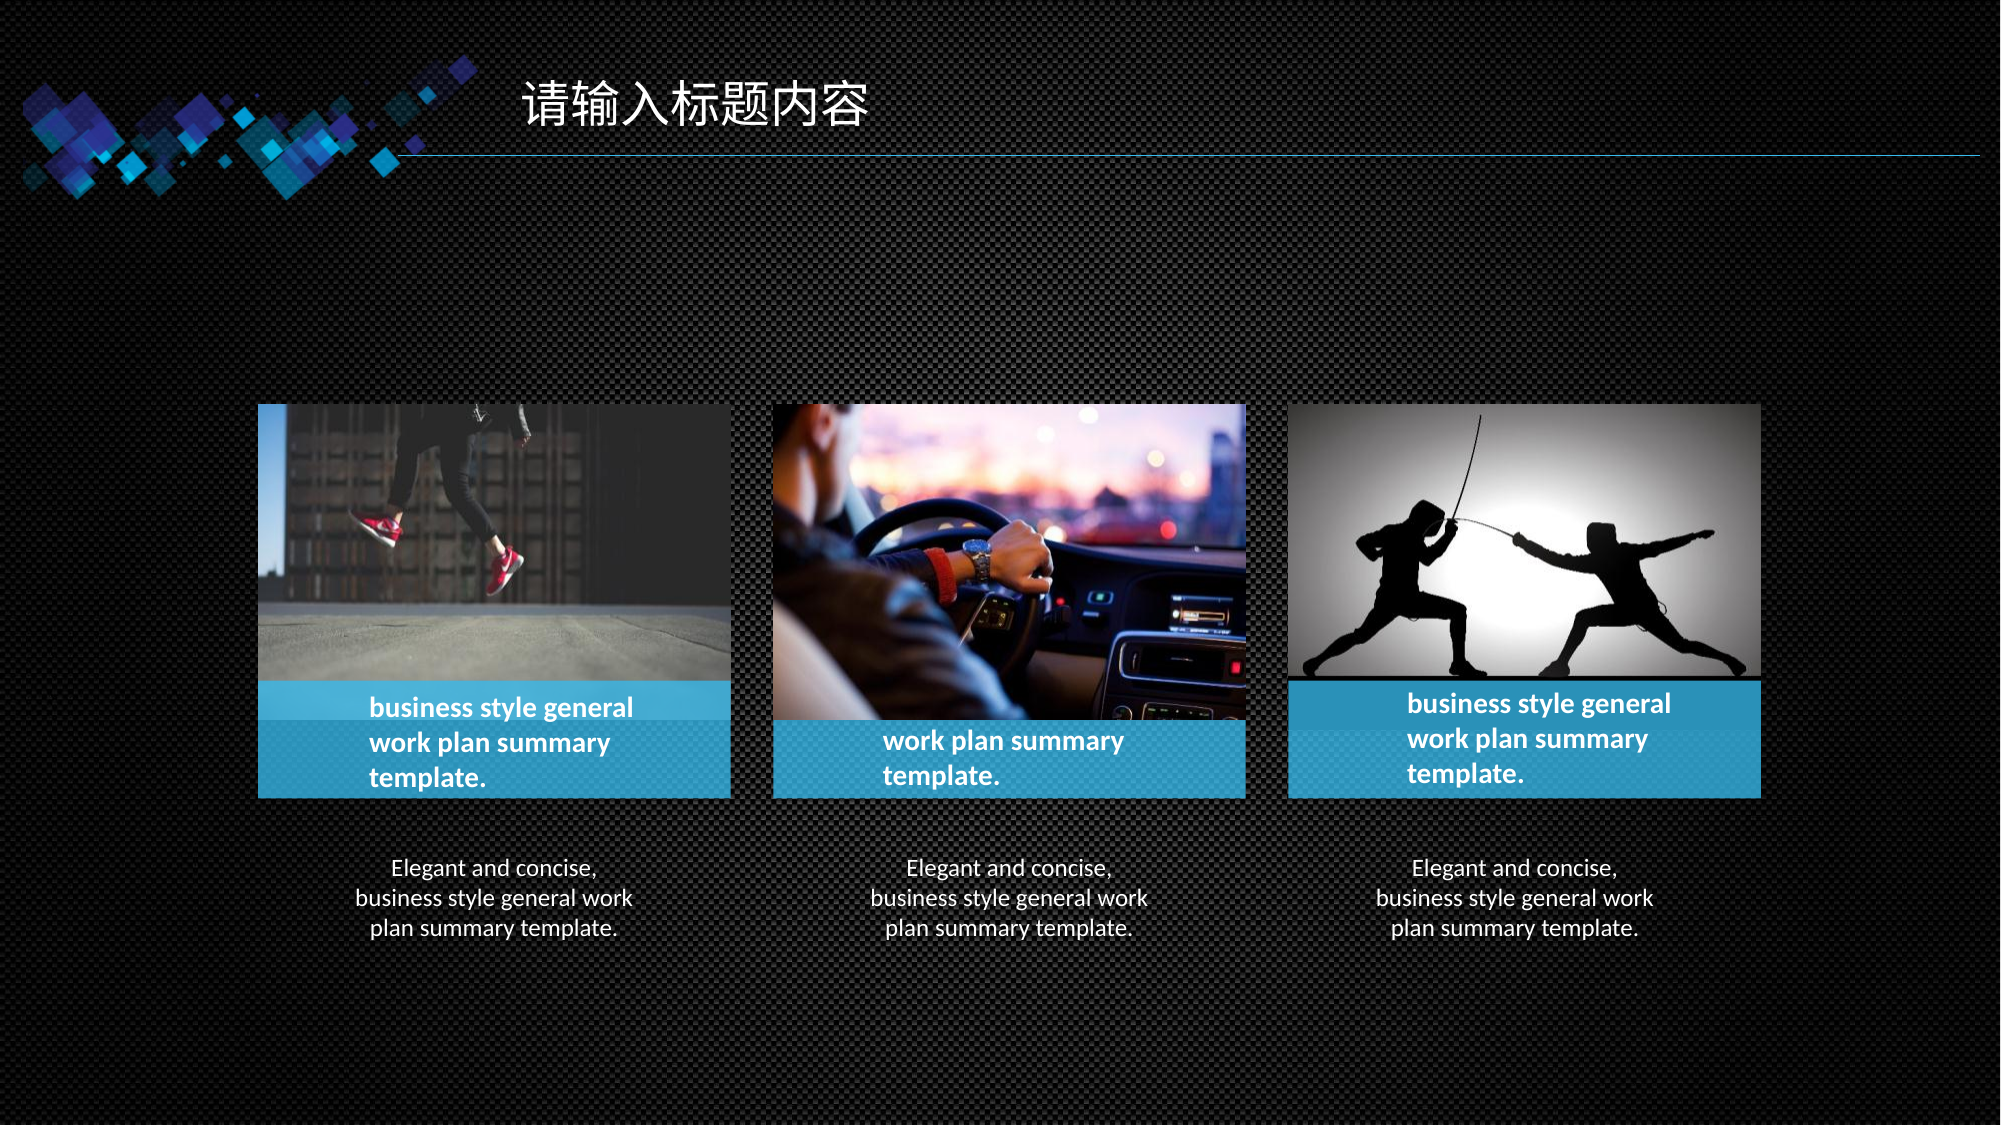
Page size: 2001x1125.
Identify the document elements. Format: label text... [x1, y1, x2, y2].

text_box business style general work plan summary template. [868, 720, 1183, 799]
picture [0, 0, 2001, 1125]
text_box [772, 680, 868, 799]
text_box Elegant and concise, business style general work plan summary template. [850, 843, 1170, 949]
text_box Elegant and concise, business style general work plan summary template. [339, 844, 650, 949]
text_box [1287, 680, 1762, 799]
text_box Elegant and concise, business style general work plan summary template. [1357, 843, 1674, 949]
text_box [670, 680, 732, 799]
text_box business style general work plan summary template. [354, 720, 670, 801]
text_box [1183, 680, 1247, 799]
text_box [257, 680, 354, 799]
text_box business style general work plan summary template. [1392, 730, 1708, 797]
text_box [23, 48, 1981, 209]
